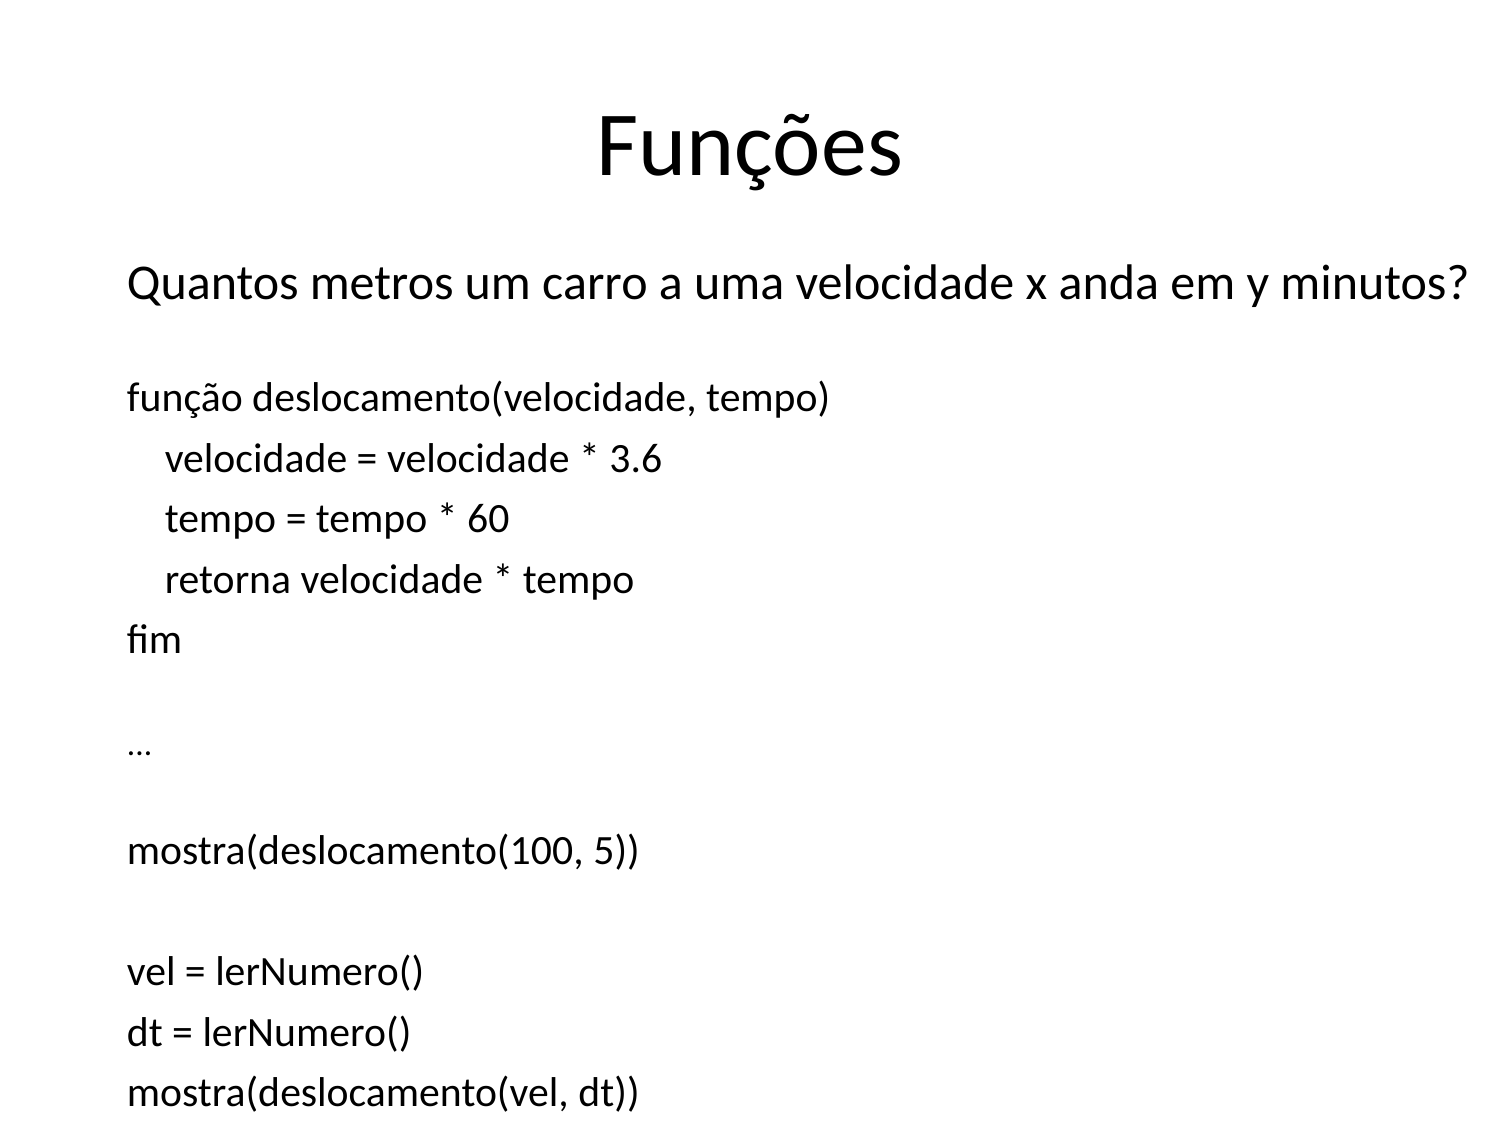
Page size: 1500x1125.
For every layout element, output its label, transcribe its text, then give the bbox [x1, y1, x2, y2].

title Funções [75, 45, 1425, 233]
text_box Quantos metros um carro a uma velocidade x anda em y minutos? função deslocamento(velocidade, tempo) velocidade = velocidade * 3.6 tempo = tempo * 60 retorna velocidade * tempo fim ... mostra(deslocamento(100, 5)) vel = lerNumero() dt = lerNumero() mostra(deslocamento(vel, dt)) [112, 242, 1500, 1125]
